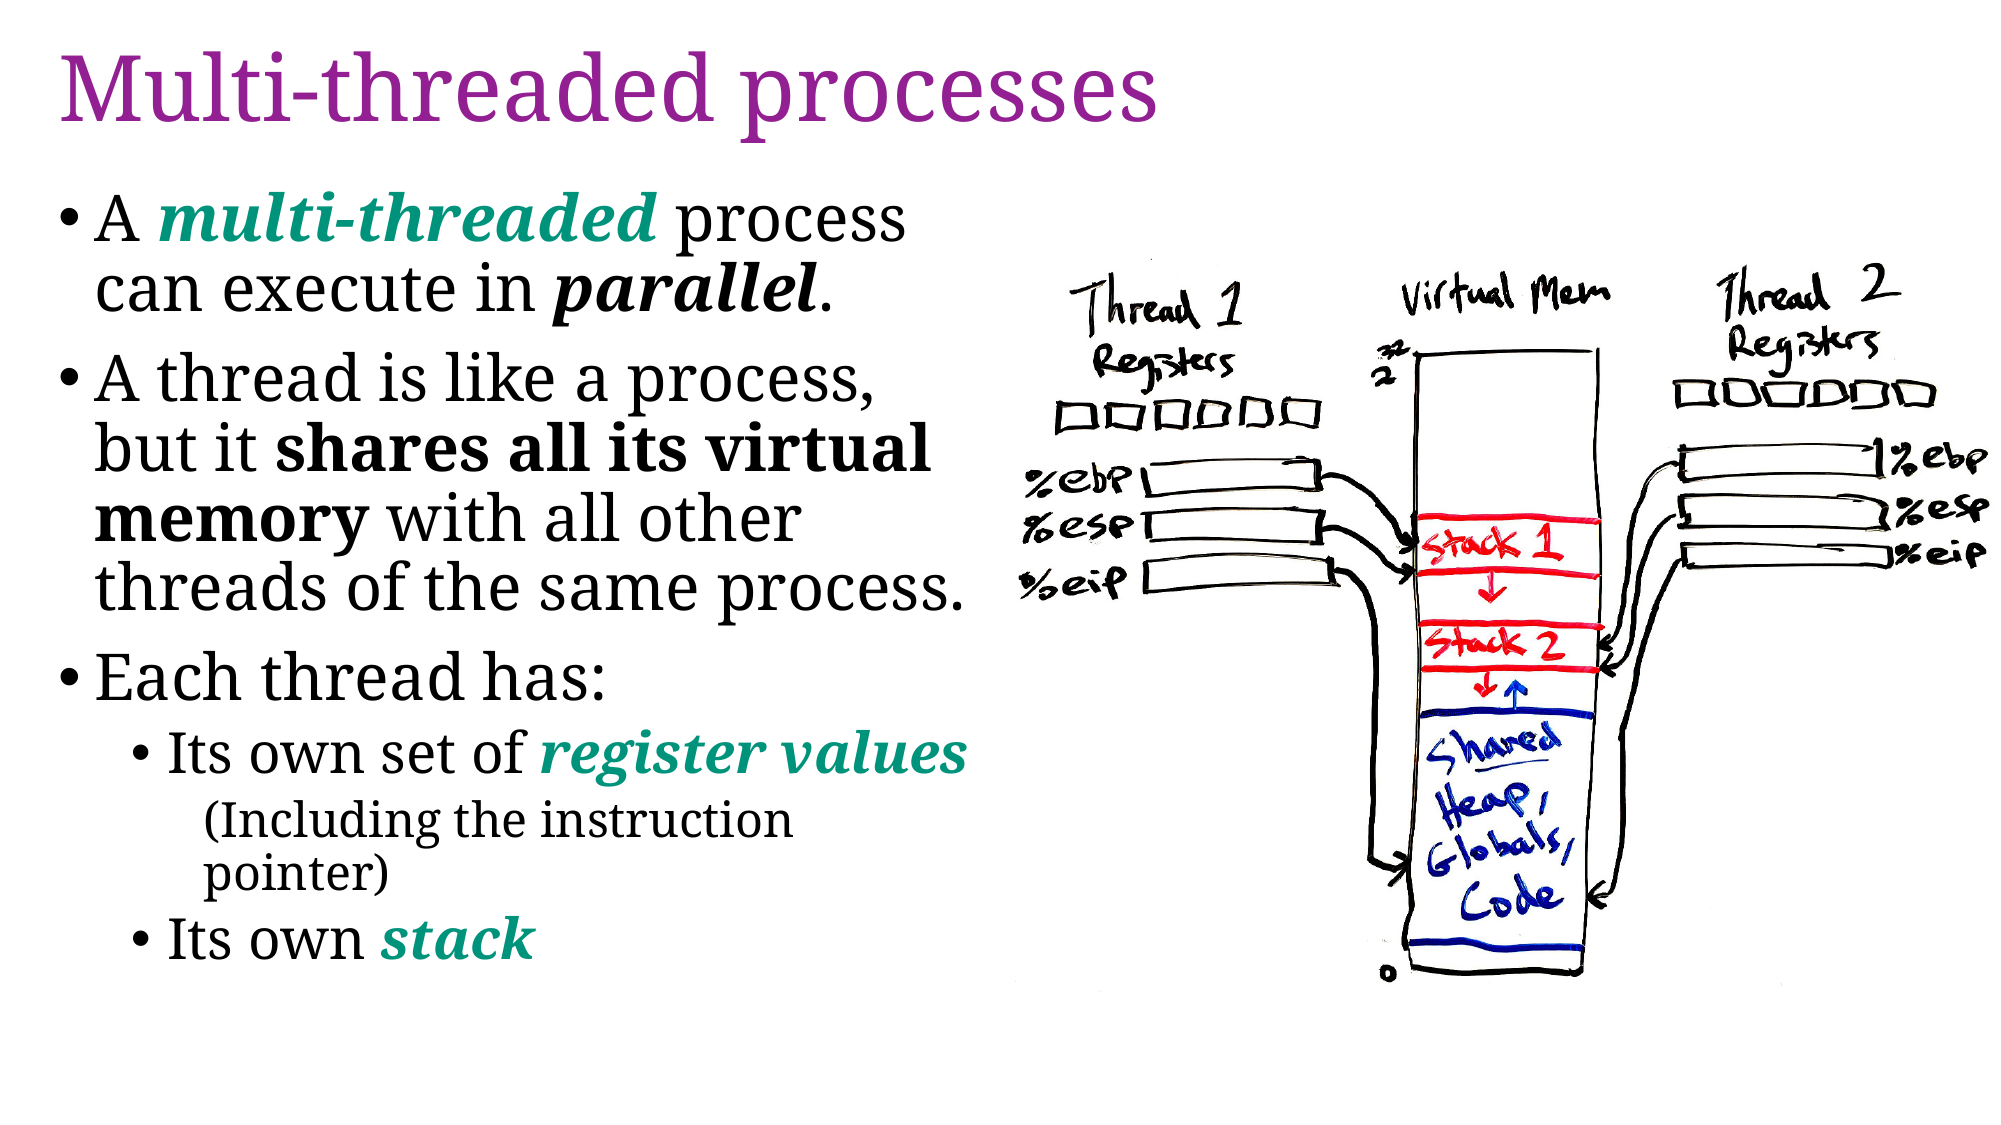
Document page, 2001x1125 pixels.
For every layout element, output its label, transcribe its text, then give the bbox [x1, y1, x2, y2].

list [1012, 251, 2000, 992]
list A multi-threaded process can execute in parallel. A thread is like a process, but it shares all its virtual memory with all other threads of the same process. Each thread has: Its own set of register values (Including the instruction pointer) Its own stack [43, 177, 988, 1101]
title Multi-threaded processes [43, 25, 1953, 158]
